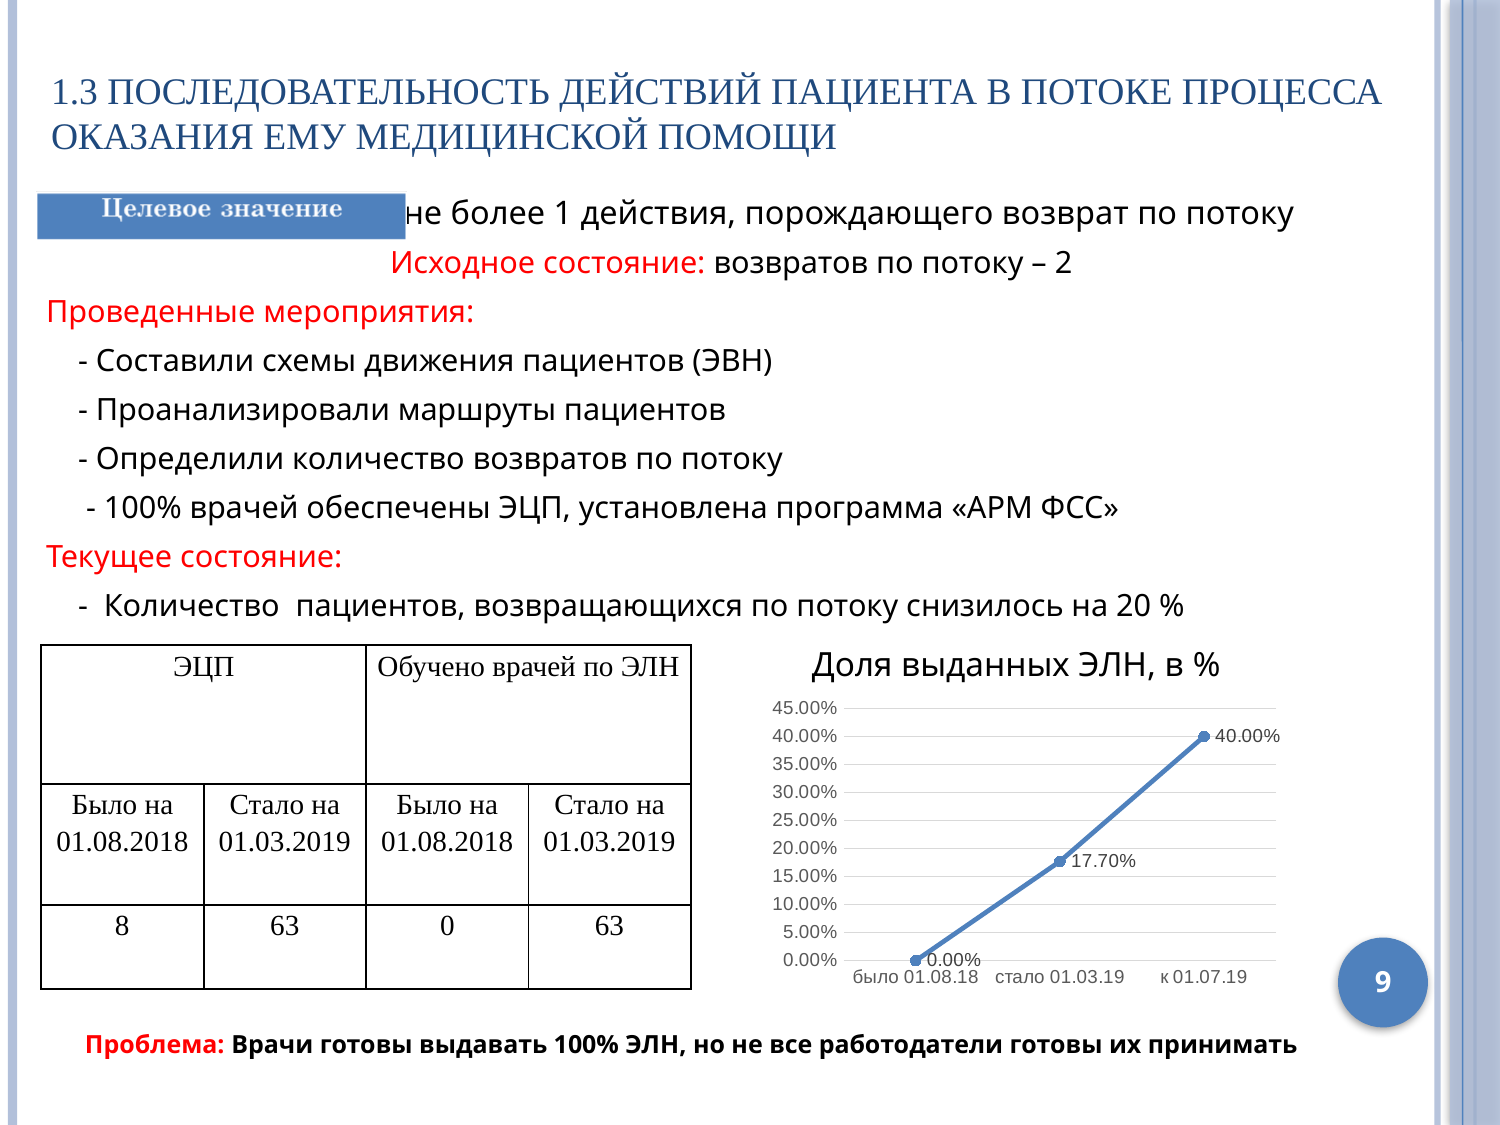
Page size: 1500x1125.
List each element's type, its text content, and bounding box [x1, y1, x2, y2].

table_header ЭЦП [42, 646, 365, 783]
picture [36, 184, 407, 243]
text_box Доля выданных ЭЛН, в % [797, 633, 1386, 705]
table_header Обучено врачей по ЭЛН [367, 646, 690, 783]
text_box : не более 1 действия, порождающего возврат по потоку Исходное состояние: возвратов по потоку – 2 Проведенные мероприятия: - Составили схемы движения пациентов (ЭВН) - Проанализировали маршруты пациентов - Определили количество возвратов по потоку - 100% врачей обеспечены ЭЦП, установлена программа «АРМ ФСС» Текущее состояние: - Количество пациентов, возвращающихся по потоку снизилось на 20 % [31, 184, 1388, 634]
chart [761, 691, 1287, 995]
table_cell 63 [205, 906, 365, 988]
text_box Проблема: Врачи готовы выдавать 100% ЭЛН, но не все работодатели готовы их принимать [70, 1019, 1325, 1091]
table_cell Было на 01.08.2018 [42, 785, 203, 904]
text_box 9 [1333, 940, 1434, 1027]
table_cell Было на 01.08.2018 [367, 785, 528, 904]
table_cell 0 [367, 906, 528, 988]
table_cell Стало на 01.03.2019 [529, 785, 690, 904]
table_cell 8 [42, 906, 203, 988]
text_box 1.3 Последовательность действий пациента в потоке процесса оказания ему медицинской помощи [36, 45, 1424, 164]
table_cell Стало на 01.03.2019 [205, 785, 365, 904]
table_cell 63 [529, 906, 690, 988]
